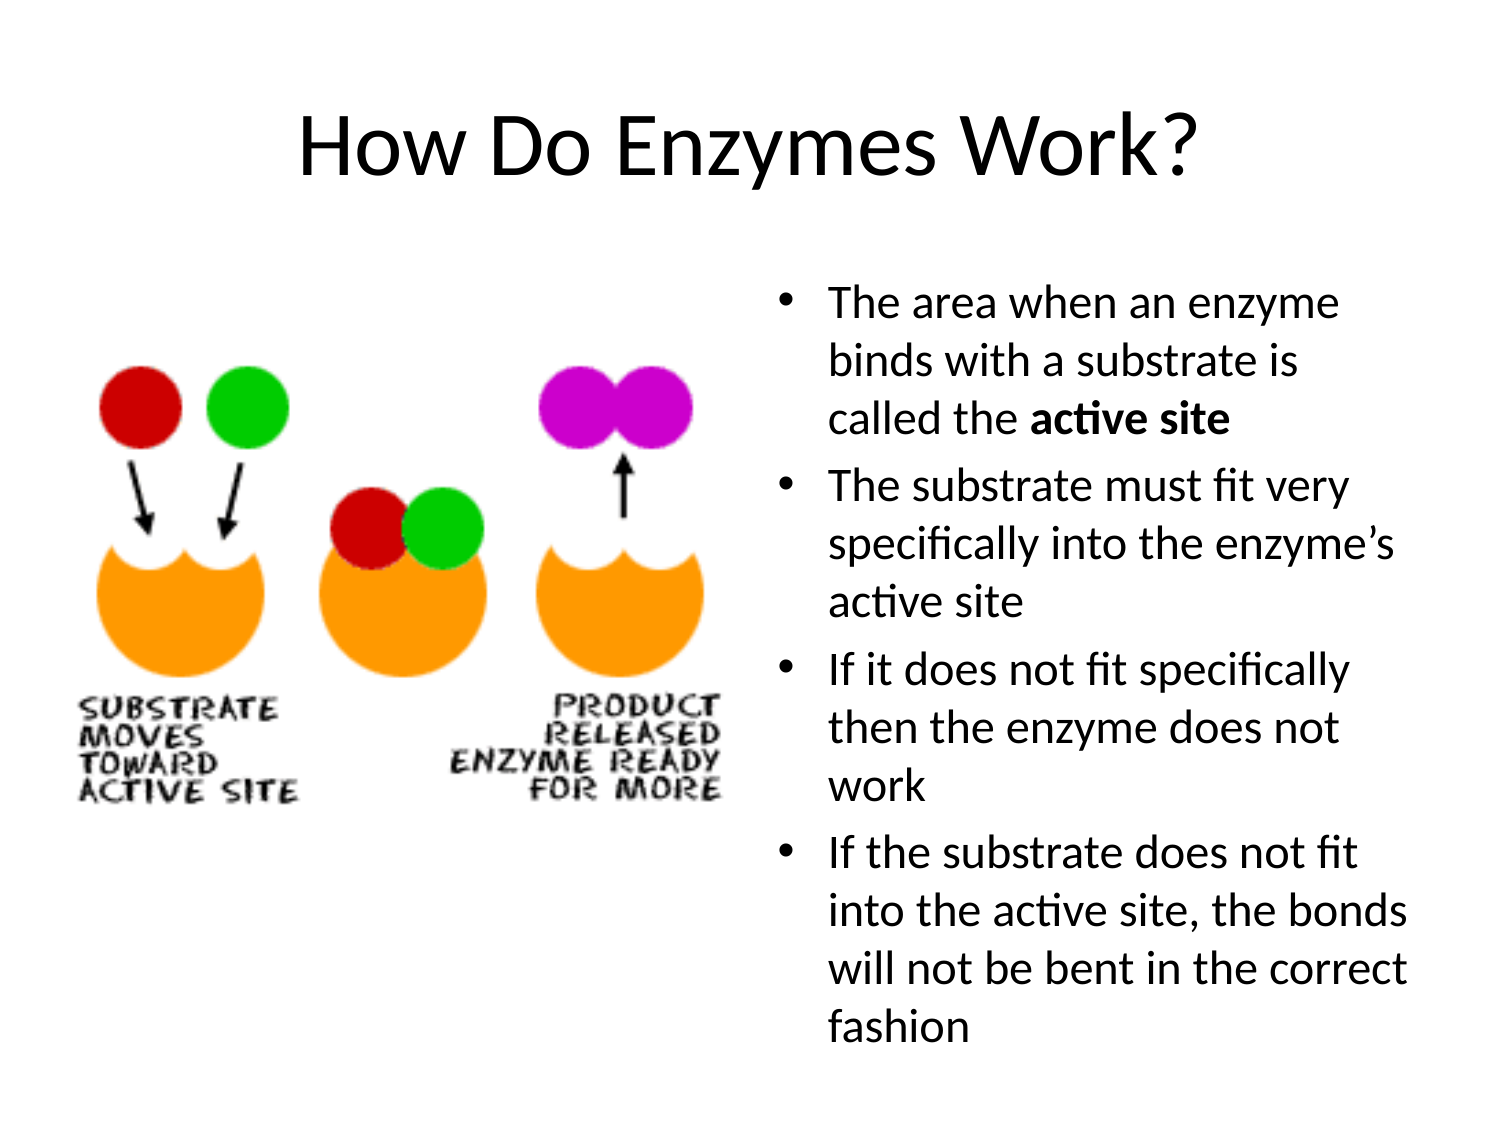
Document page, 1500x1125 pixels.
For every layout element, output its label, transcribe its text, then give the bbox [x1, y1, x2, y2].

title How Do Enzymes Work? [75, 45, 1425, 233]
list The area when an enzyme binds with a substrate is called the active site The substrate must fit very specifically into the enzyme’s active site If it does not fit specifically then the enzyme does not work If the substrate does not fit into the active site, the bonds will not be bent in the correct fashion [762, 262, 1425, 1063]
picture [73, 337, 733, 832]
